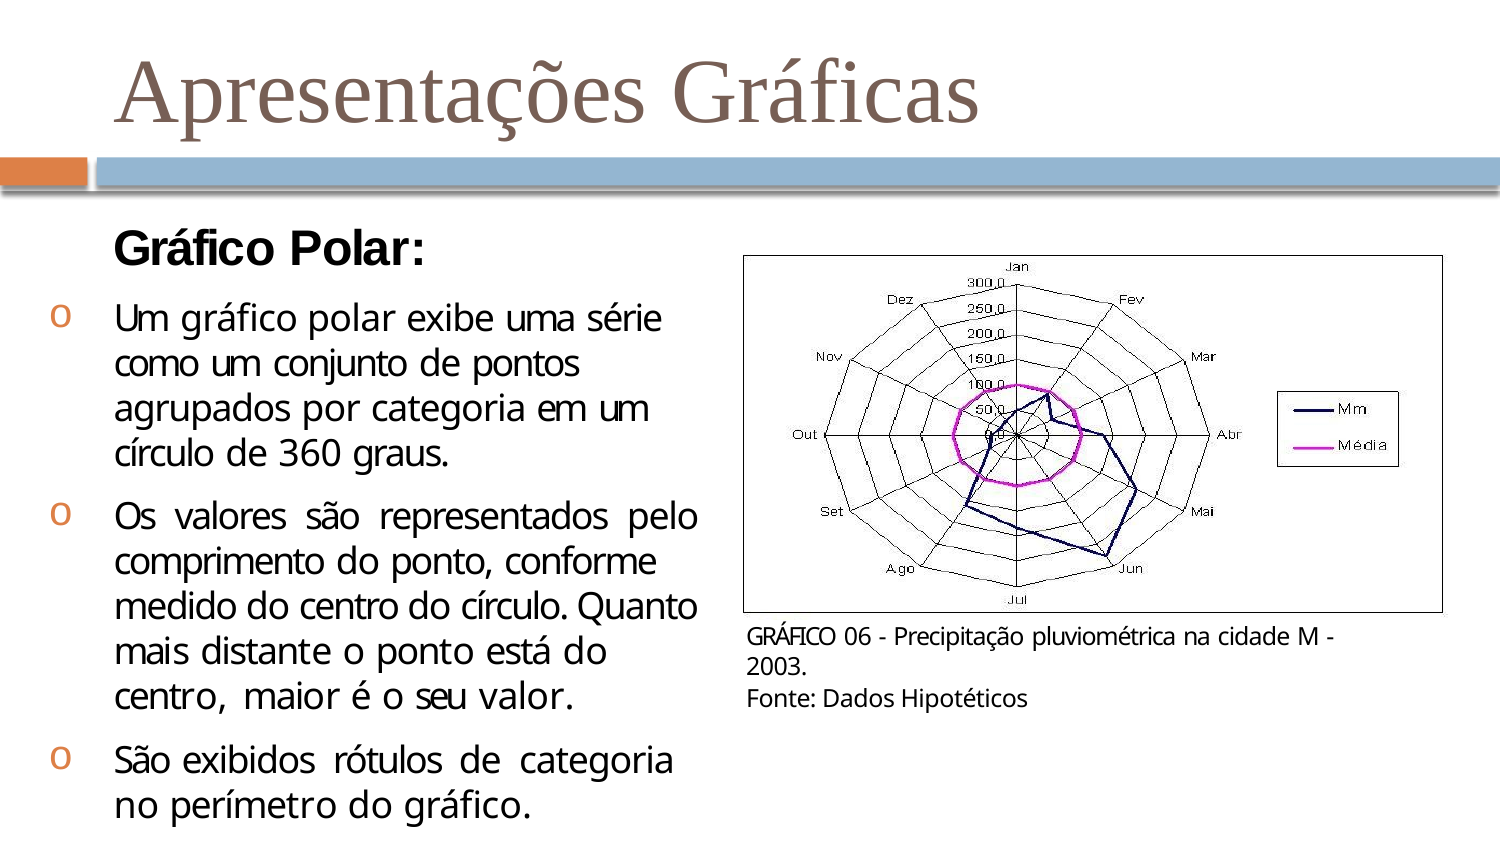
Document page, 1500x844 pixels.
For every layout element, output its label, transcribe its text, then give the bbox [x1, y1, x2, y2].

text_box GRÁFICO 06 - Precipitação pluviométrica na cidade M - 2003. Fonte: Dados Hipotéticos [743, 628, 1381, 713]
title Apresentações Gráficas [111, 28, 984, 172]
picture [743, 254, 1448, 621]
text_box Gráfico Polar: Um gráfico polar exibe uma série como um conjunto de pontos agrupados por categoria em um círculo de 360 graus. Os valores são representados pelo comprimento do ponto, conforme medido do centro do círculo. Quanto mais distante o ponto está do centro, maior é o seu valor. São exibidos rótulos de categoria no perímetro do gráfico. [46, 200, 721, 844]
picture [0, 156, 1500, 203]
